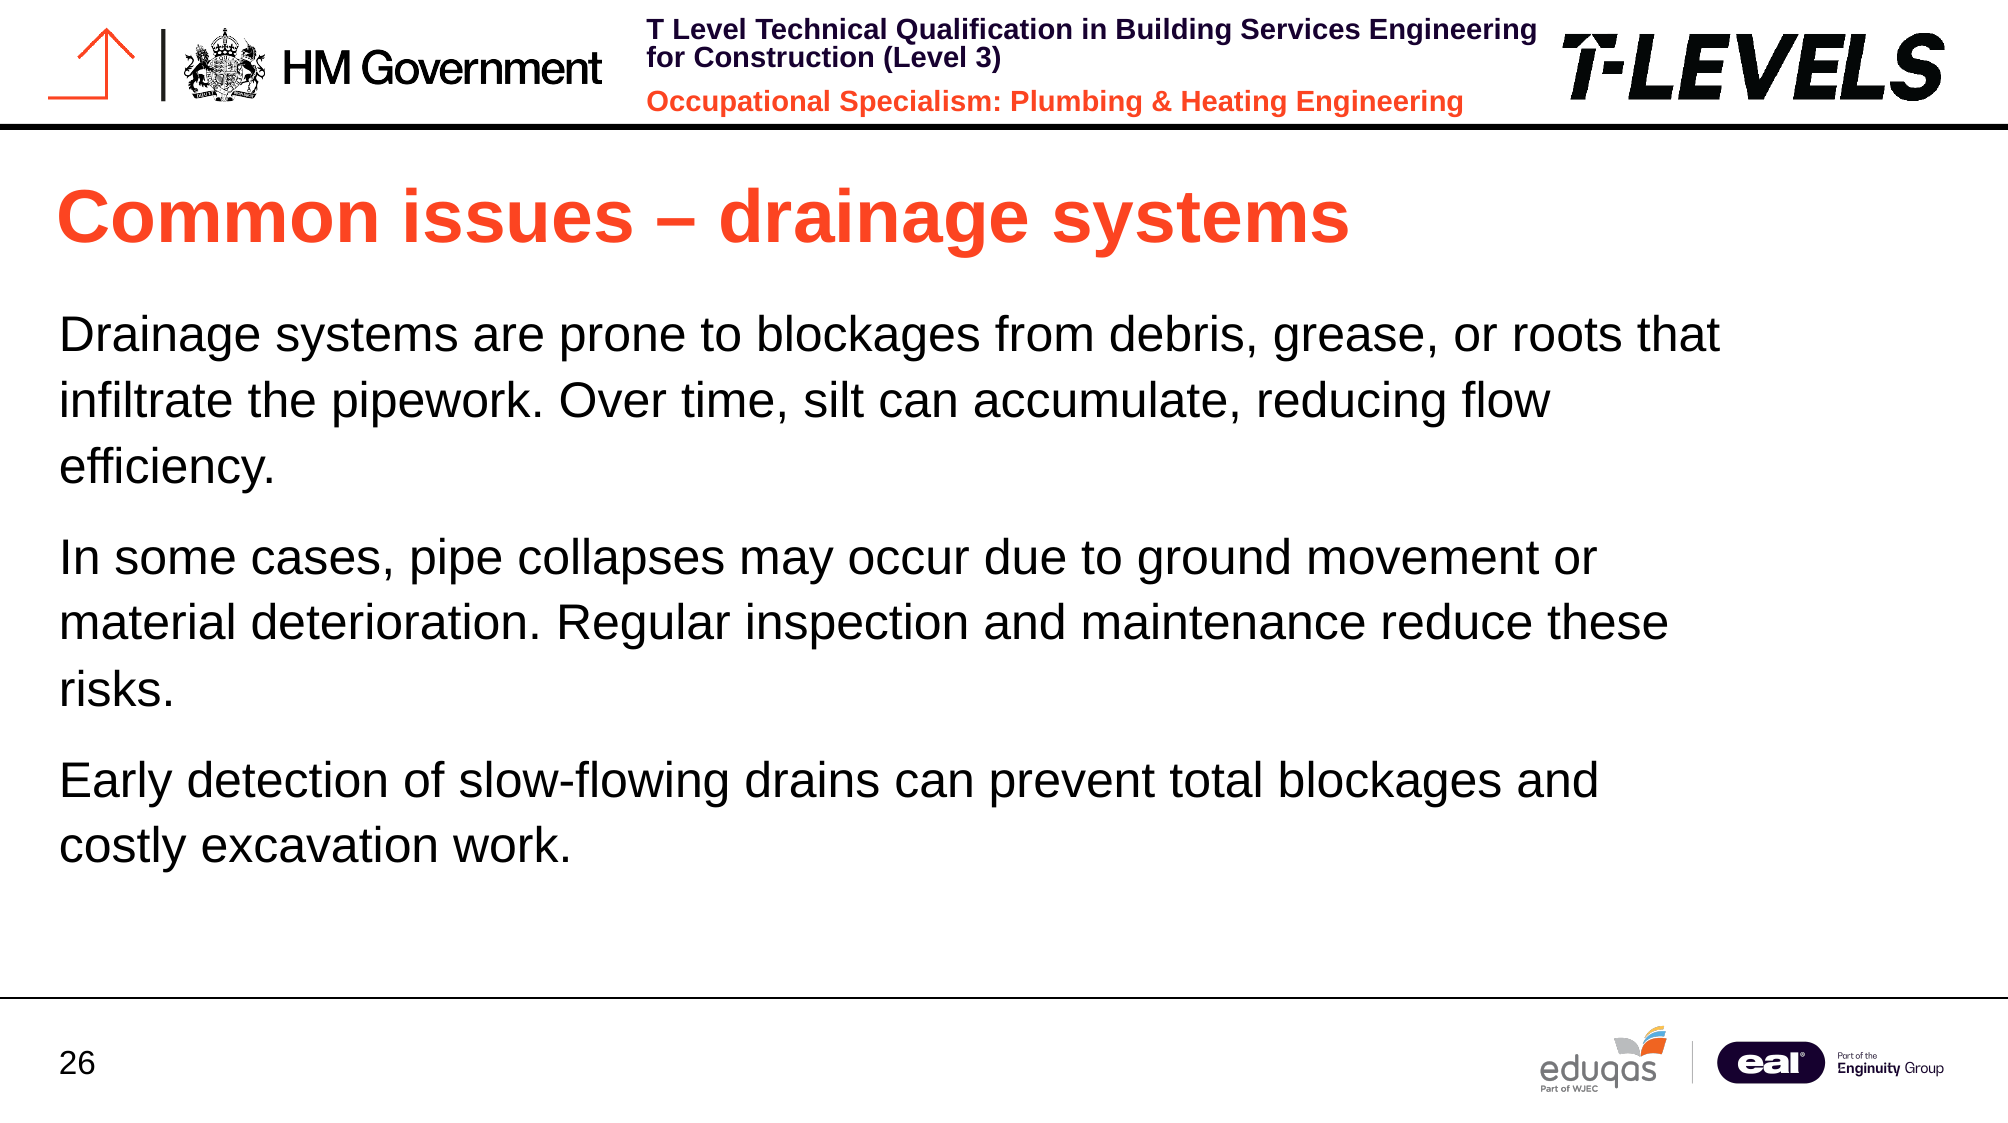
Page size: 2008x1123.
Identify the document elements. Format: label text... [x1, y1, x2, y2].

picture [1535, 1021, 1949, 1097]
picture [161, 28, 602, 102]
picture [43, 27, 141, 100]
picture [1543, 25, 1964, 108]
list Drainage systems are prone to blockages from debris, grease, or roots that infiltrate the pipework. Over time, silt can accumulate, reducing flow efficiency. In some cases, pipe collapses may occur due to ground movement or material deterioration. Regular inspection and maintenance reduce these risks. Early detection of slow-flowing drains can prevent total blockages and costly excavation work.​ [59, 295, 1734, 975]
title Common issues – drainage systems [41, 111, 1949, 314]
